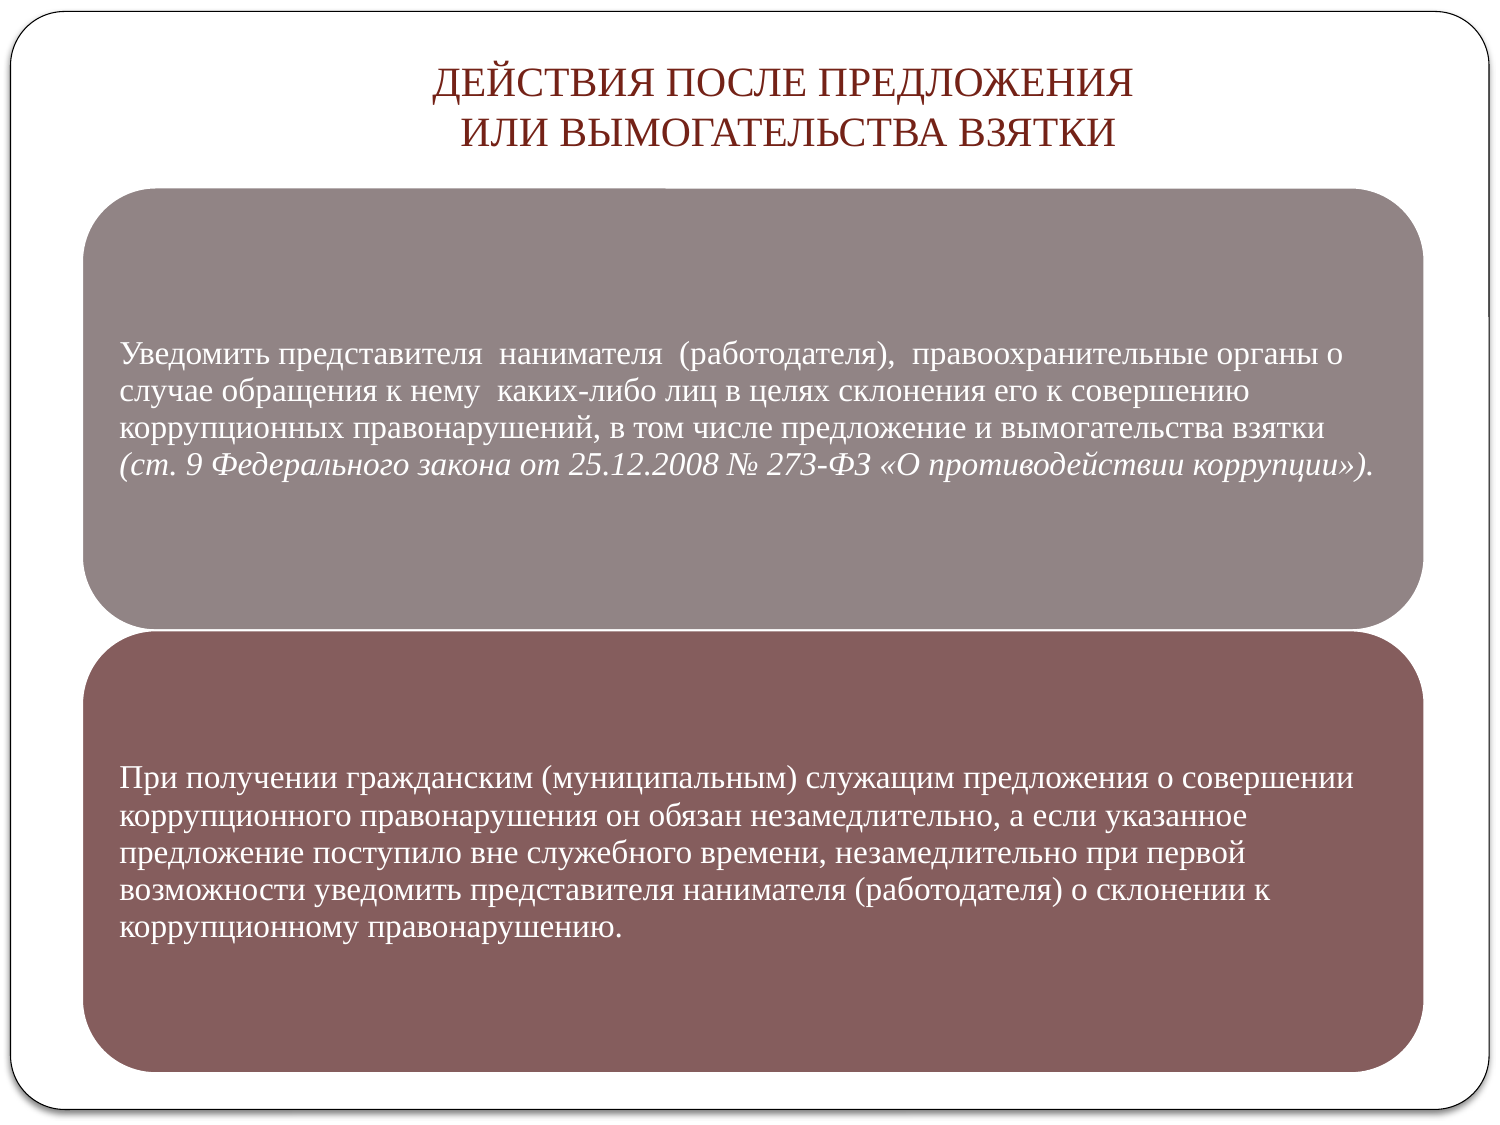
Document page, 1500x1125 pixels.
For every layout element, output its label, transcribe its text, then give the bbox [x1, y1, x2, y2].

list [81, 187, 1425, 1074]
title ДЕЙСТВИЯ ПОСЛЕ ПРЕДЛОЖЕНИЯ ИЛИ ВЫМОГАТЕЛЬСТВА ВЗЯТКИ [117, 46, 1460, 170]
